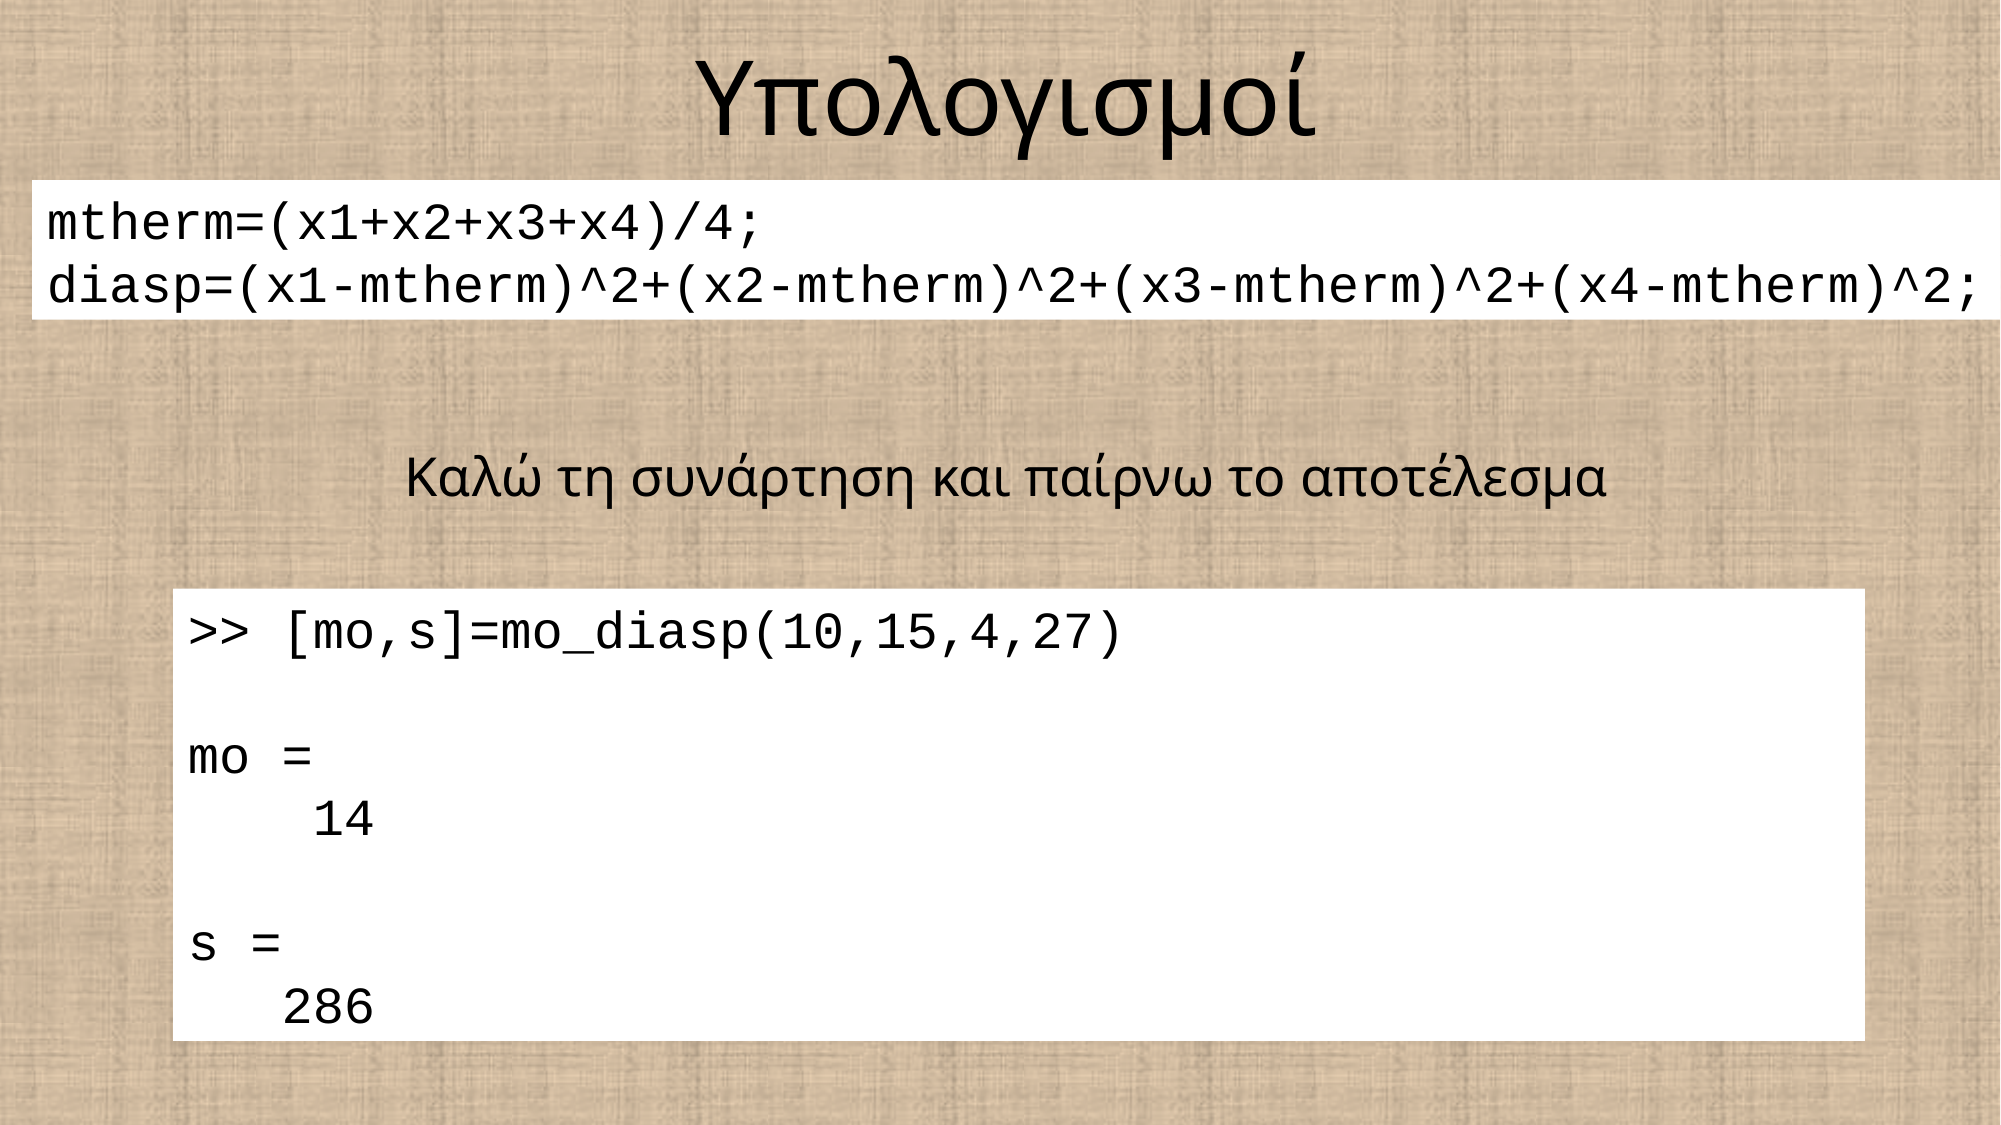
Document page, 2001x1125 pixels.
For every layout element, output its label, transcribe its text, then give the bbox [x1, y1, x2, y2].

text_box Καλώ τη συνάρτηση και παίρνω το αποτέλεσμα [278, 380, 1735, 516]
title Υπολογισμοί [256, 0, 1757, 166]
text_box >> [mo,s]=mo_diasp(10,15,4,27) mo = 14 s = 286 [173, 588, 1865, 1041]
text_box mtherm=(x1+x2+x3+x4)/4; diasp=(x1-mtherm)^2+(x2-mtherm)^2+(x3-mtherm)^2+(x4-mtherm)^2; [32, 180, 2000, 320]
